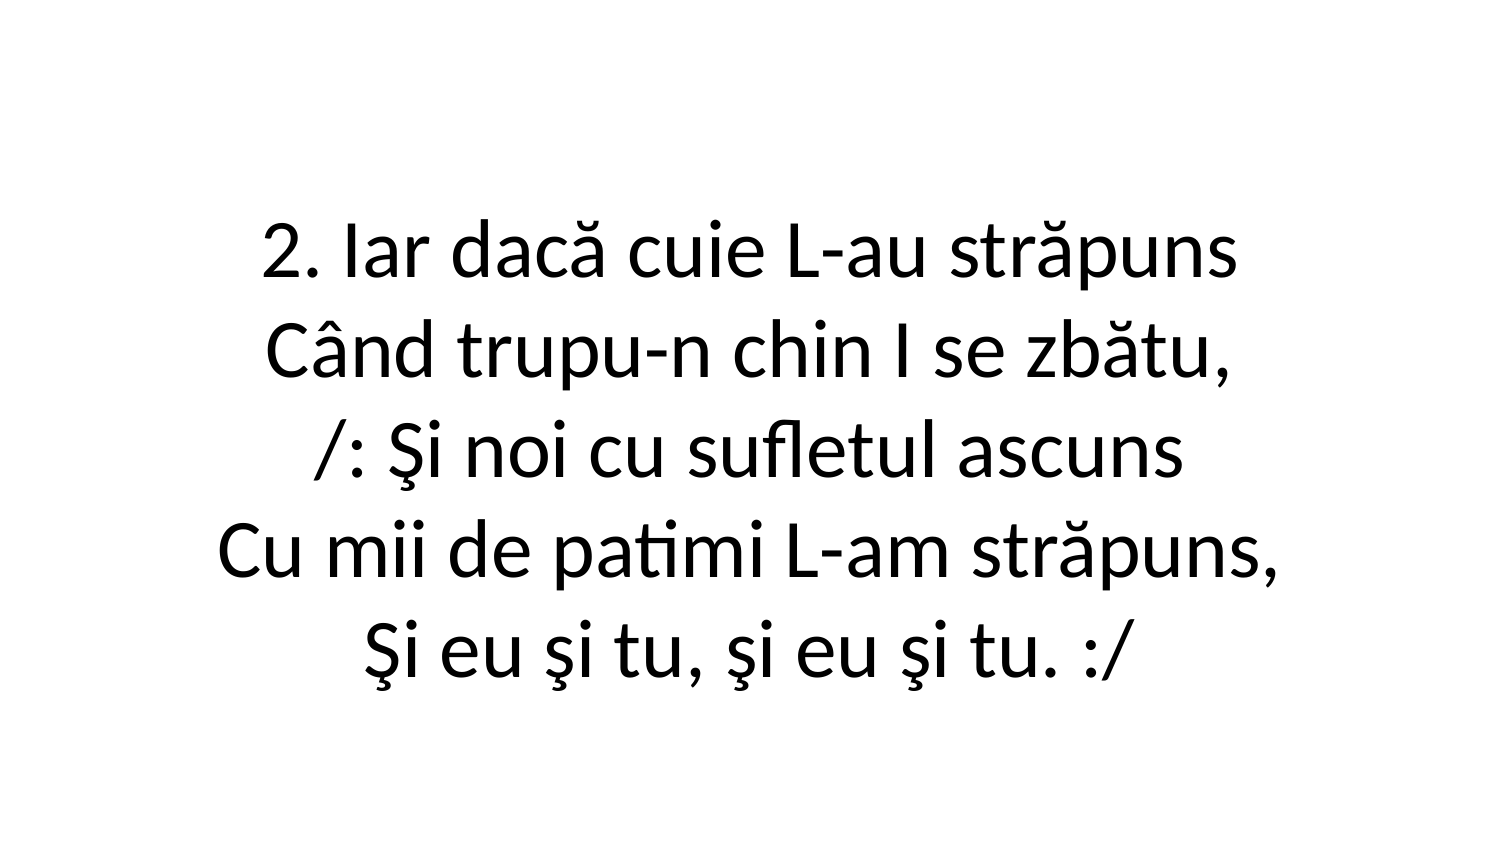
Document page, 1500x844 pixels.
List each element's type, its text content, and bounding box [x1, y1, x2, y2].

text_box 2. Iar dacă cuie L-au străpuns Când trupu-n chin I se zbătu, /: Şi noi cu sufletul ascuns Cu mii de patimi L-am străpuns, Şi eu şi tu, şi eu şi tu. :/ [202, 142, 1298, 702]
